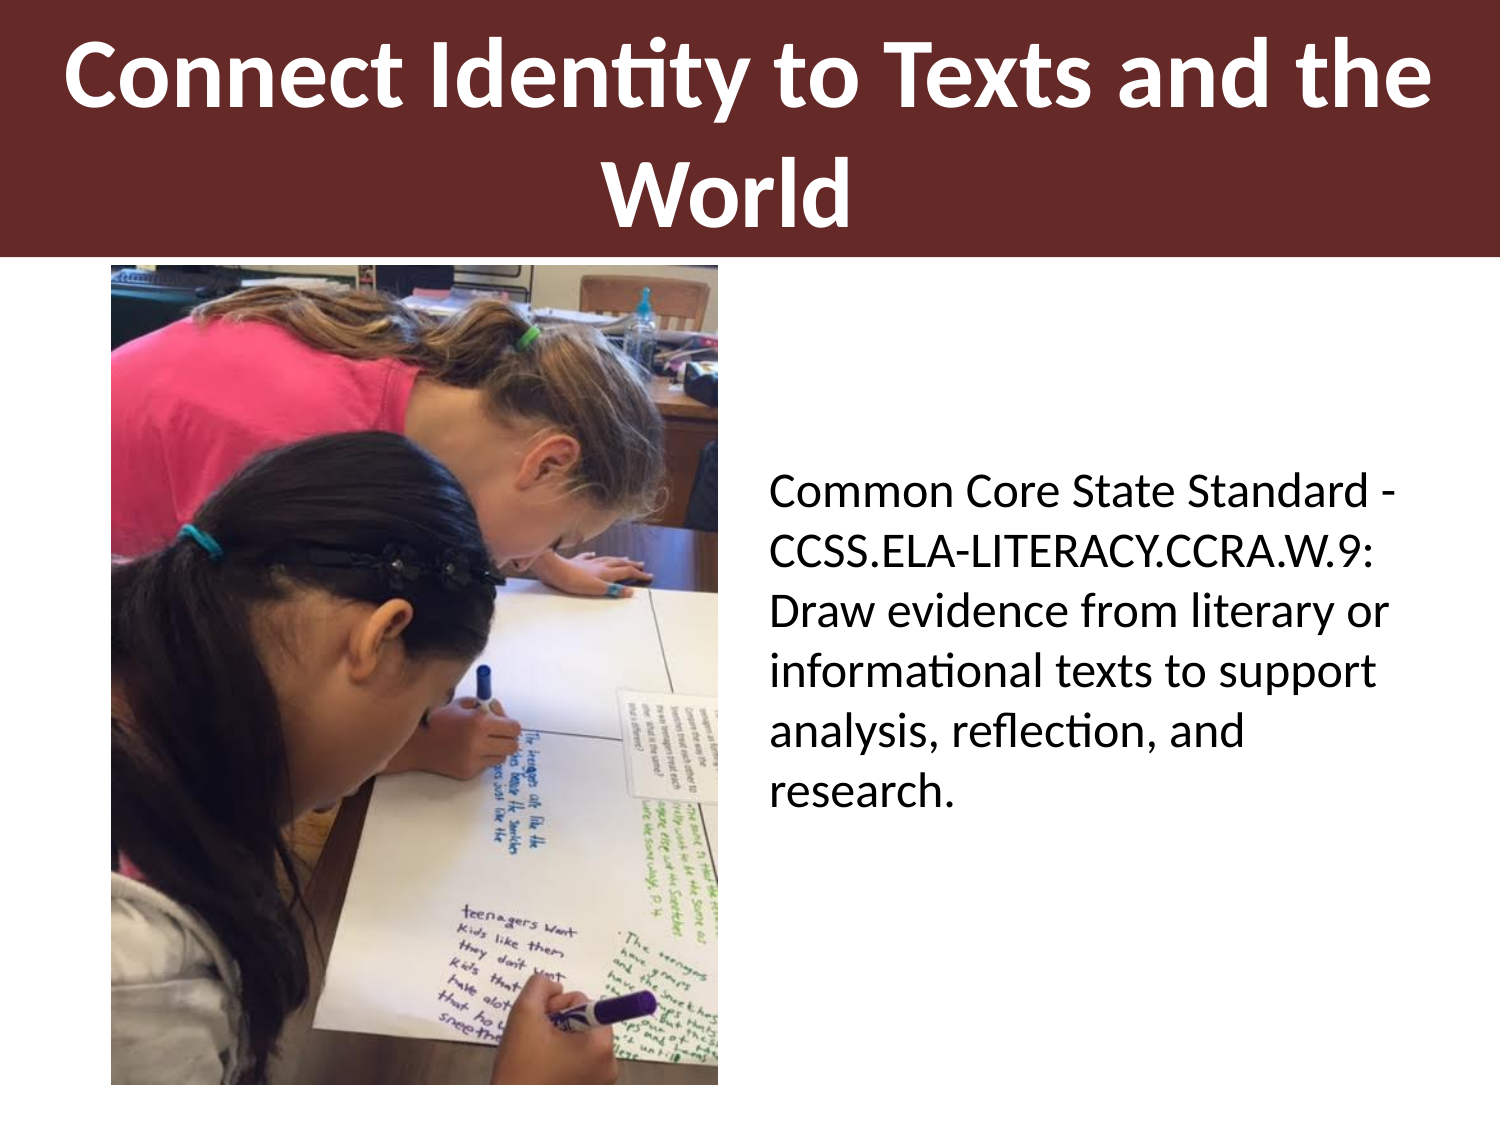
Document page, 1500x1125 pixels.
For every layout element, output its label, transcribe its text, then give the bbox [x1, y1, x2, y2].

text_box Connect Identity to Texts and the World [0, 0, 1500, 258]
picture [111, 265, 719, 1085]
text_box Common Core State Standard - CCSS.ELA-LITERACY.CCRA.W.9: Draw evidence from literary or informational texts to support analysis, reflection, and research. [754, 442, 1437, 1032]
